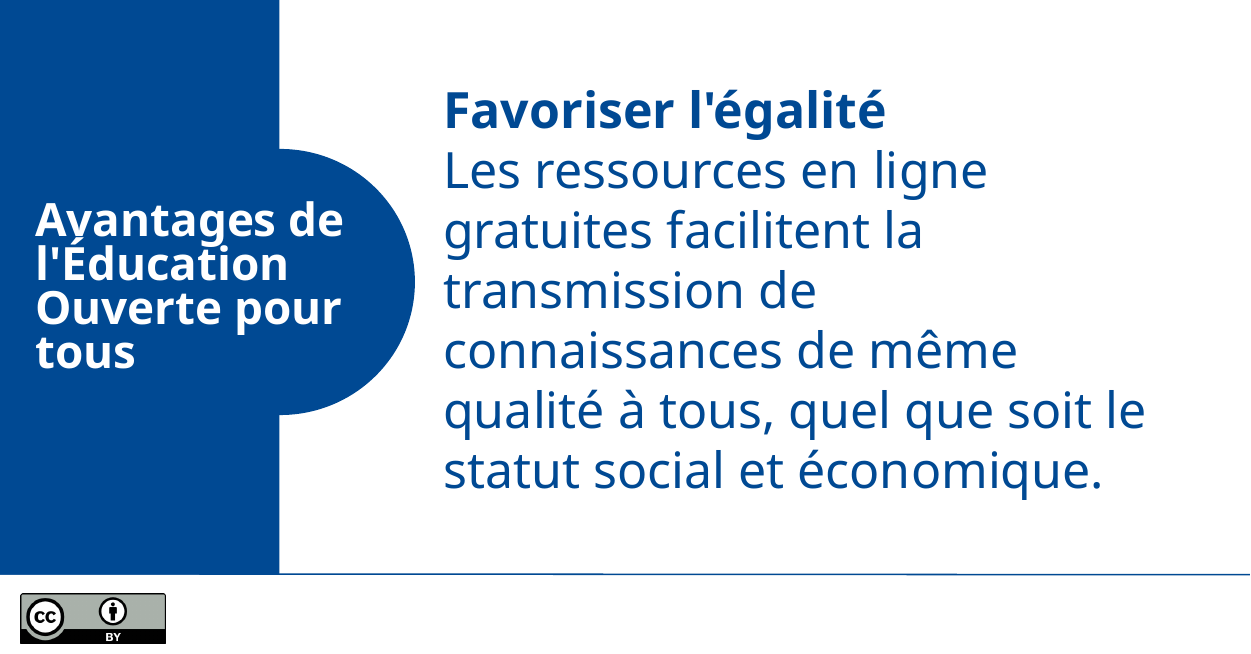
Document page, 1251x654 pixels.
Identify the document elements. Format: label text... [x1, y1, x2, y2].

text_box [206, 393, 355, 416]
text_box Favoriser l'égalité Les ressources en ligne gratuites facilitent la transmission de connaissances de même qualité à tous, quel que soit le statut social et économique. [428, 63, 1178, 514]
text_box [390, 204, 415, 360]
picture [20, 592, 166, 645]
text_box [187, 148, 374, 186]
text_box [0, 582, 1250, 654]
text_box Avantages de l'Éducation Ouverte pour tous [20, 186, 390, 393]
text_box [0, 0, 280, 573]
